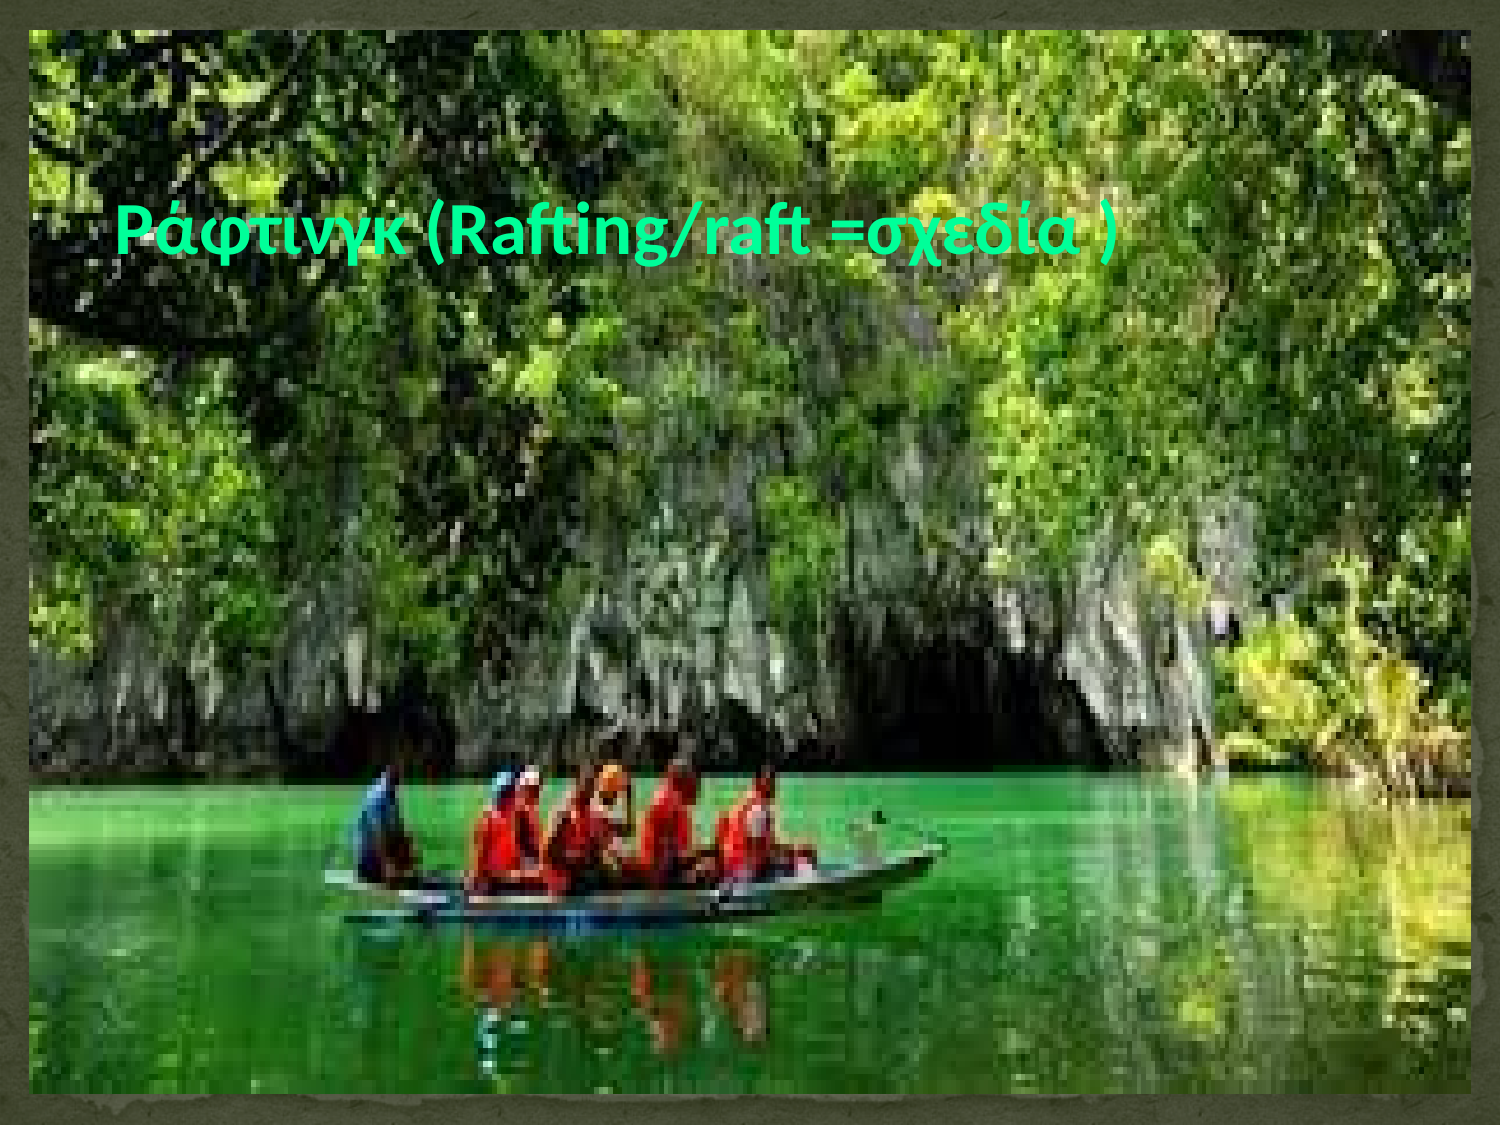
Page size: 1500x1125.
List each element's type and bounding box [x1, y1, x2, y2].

list [33, 34, 1468, 1092]
